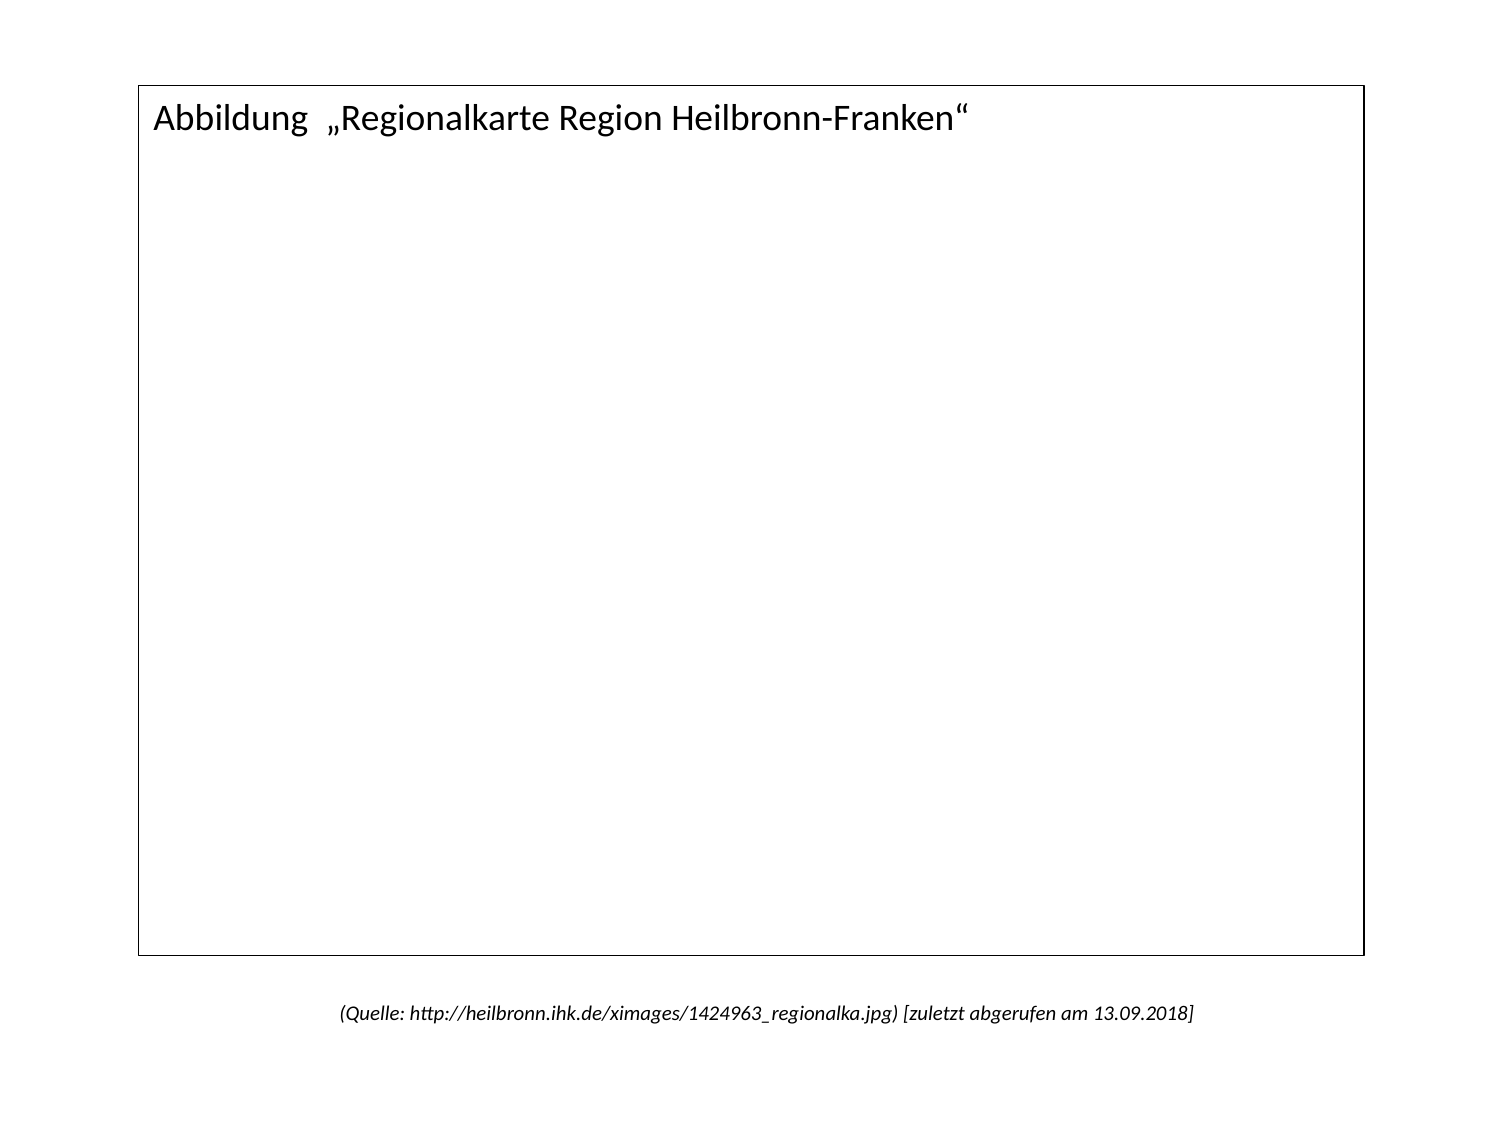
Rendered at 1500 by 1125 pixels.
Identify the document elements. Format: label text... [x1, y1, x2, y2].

text_box (Quelle: http://heilbronn.ihk.de/ximages/1424963_regionalka.jpg) [zuletzt abgerufen am 13.09.2018] [324, 992, 1247, 1033]
text_box Abbildung „Regionalkarte Region Heilbronn-Franken“ [138, 85, 1365, 956]
